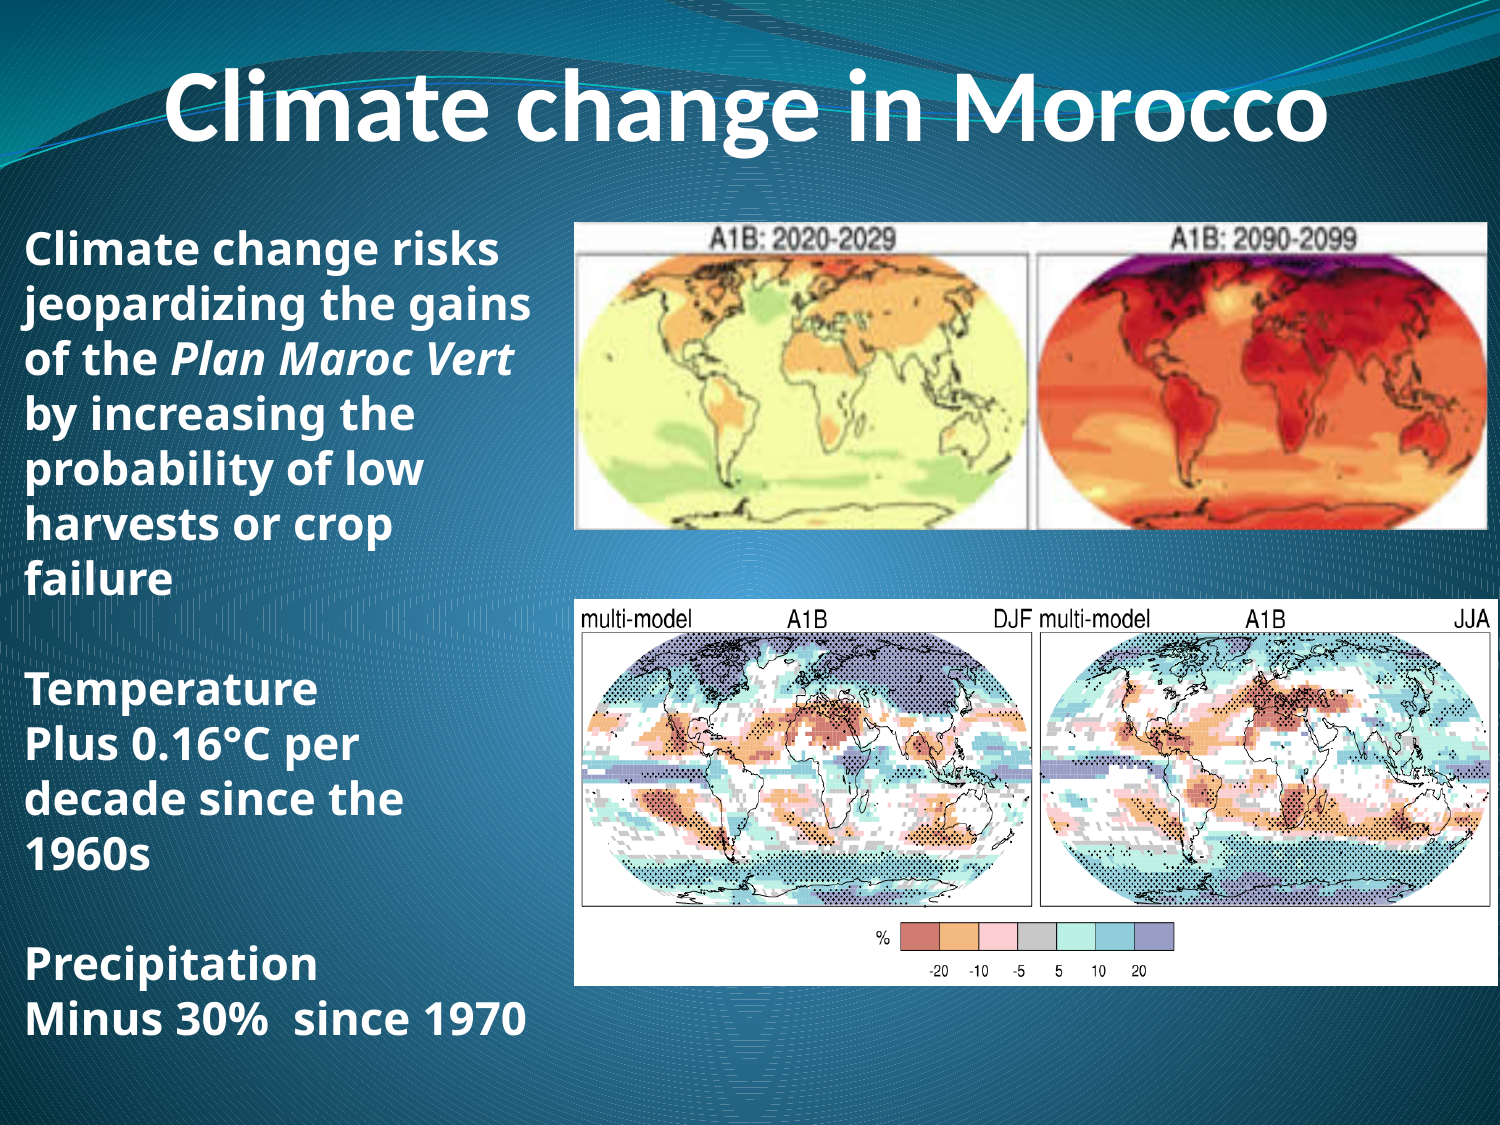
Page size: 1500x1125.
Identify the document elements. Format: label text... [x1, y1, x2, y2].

picture [573, 222, 1488, 530]
title Climate change in Morocco [374, 37, 1463, 163]
text_box [0, 4, 374, 318]
picture [573, 599, 1498, 986]
subtitle Climate change risks jeopardizing the gains of the Plan Maroc Vert by increasing the probability of low harvests or crop failure Temperature Plus 0.16°C per decade since the 1960s Precipitation Minus 30% since 1970 [23, 212, 544, 750]
